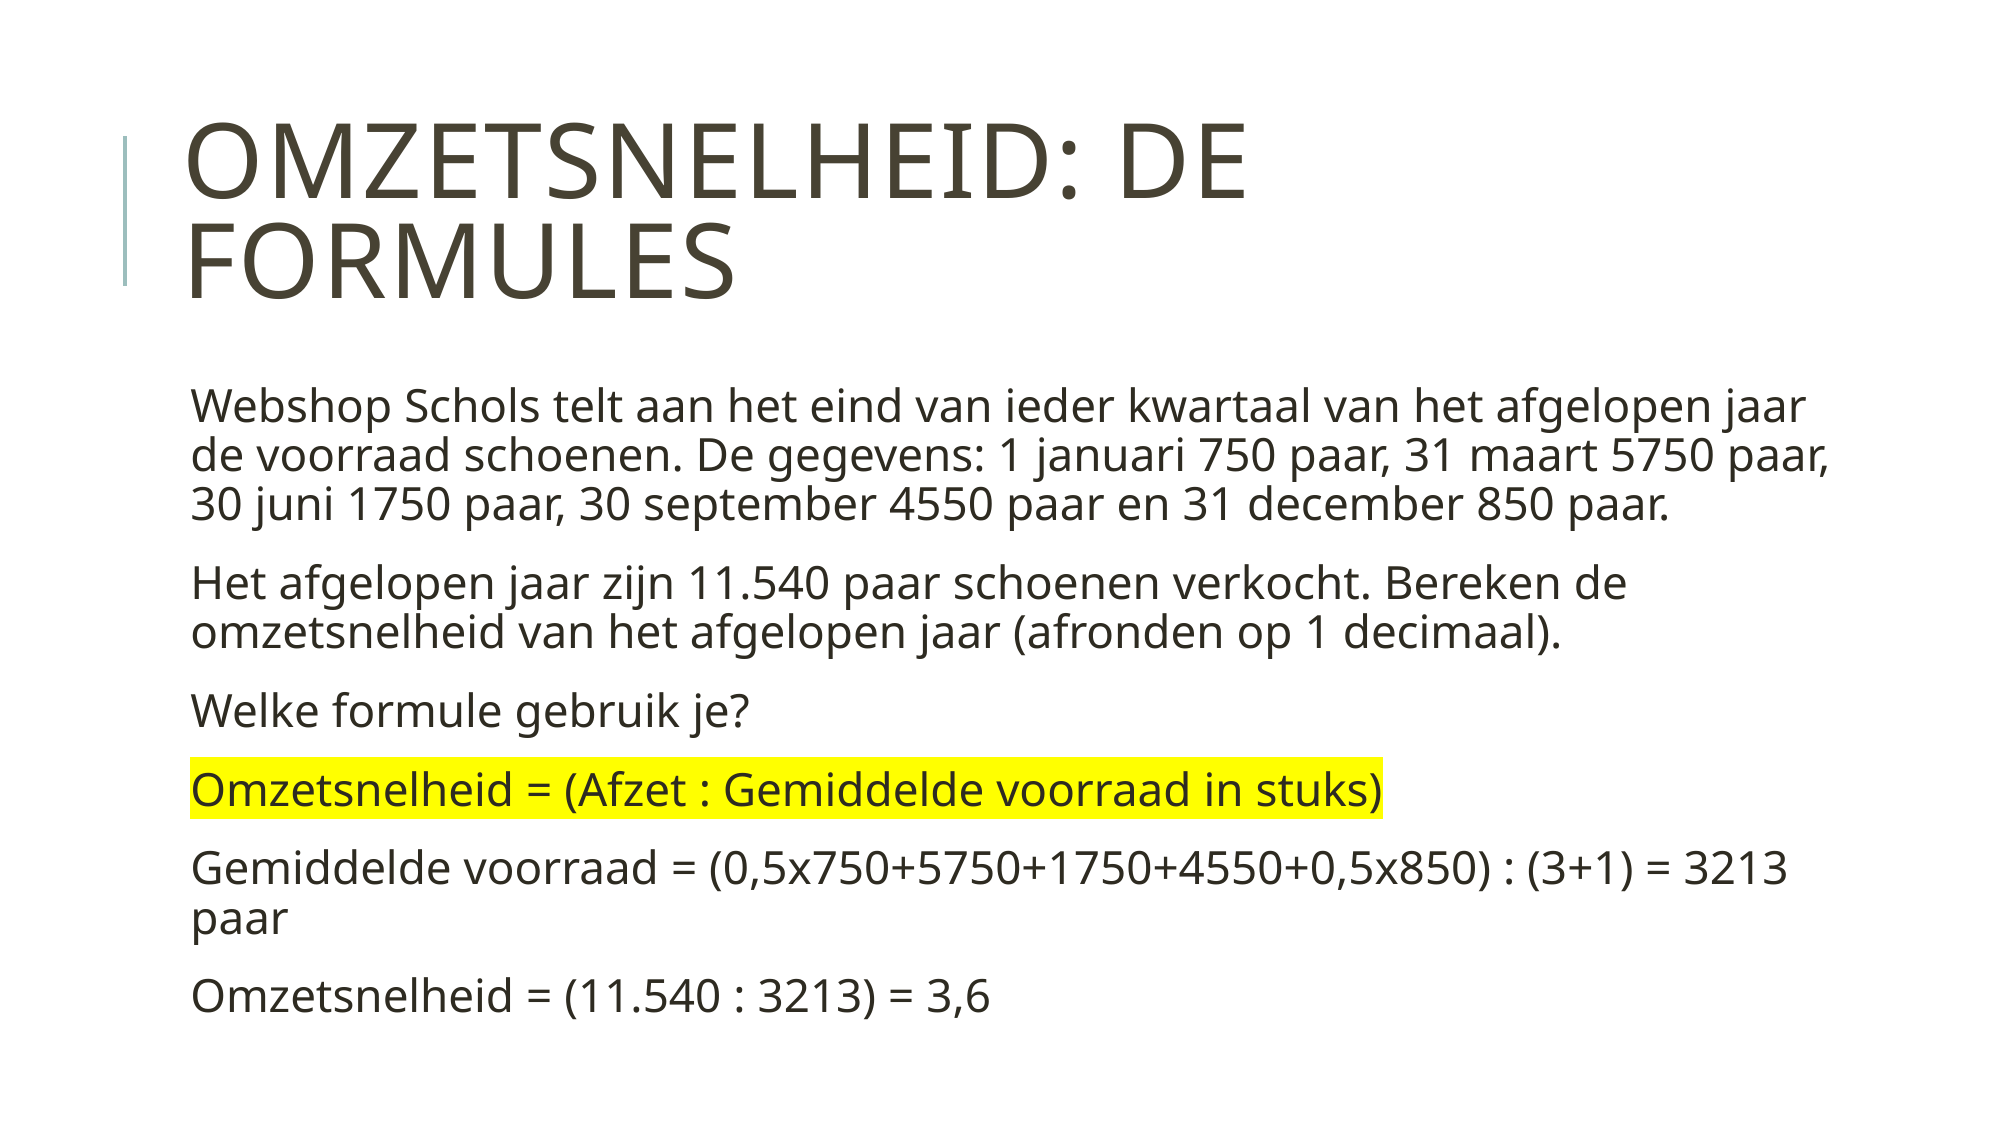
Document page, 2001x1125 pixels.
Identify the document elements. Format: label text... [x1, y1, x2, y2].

title Omzetsnelheid: de formules [168, 96, 1763, 342]
list Webshop Schols telt aan het eind van ieder kwartaal van het afgelopen jaar de voorraad schoenen. De gegevens: 1 januari 750 paar, 31 maart 5750 paar, 30 juni 1750 paar, 30 september 4550 paar en 31 december 850 paar. Het afgelopen jaar zijn 11.540 paar schoenen verkocht. Bereken de omzetsnelheid van het afgelopen jaar (afronden op 1 decimaal). Welke formule gebruik je? Omzetsnelheid = (Afzet : Gemiddelde voorraad in stuks) Gemiddelde voorraad = (0,5x750+5750+1750+4550+0,5x850) : (3+1) = 3213 paar Omzetsnelheid = (11.540 : 3213) = 3,6 [168, 375, 1879, 1035]
